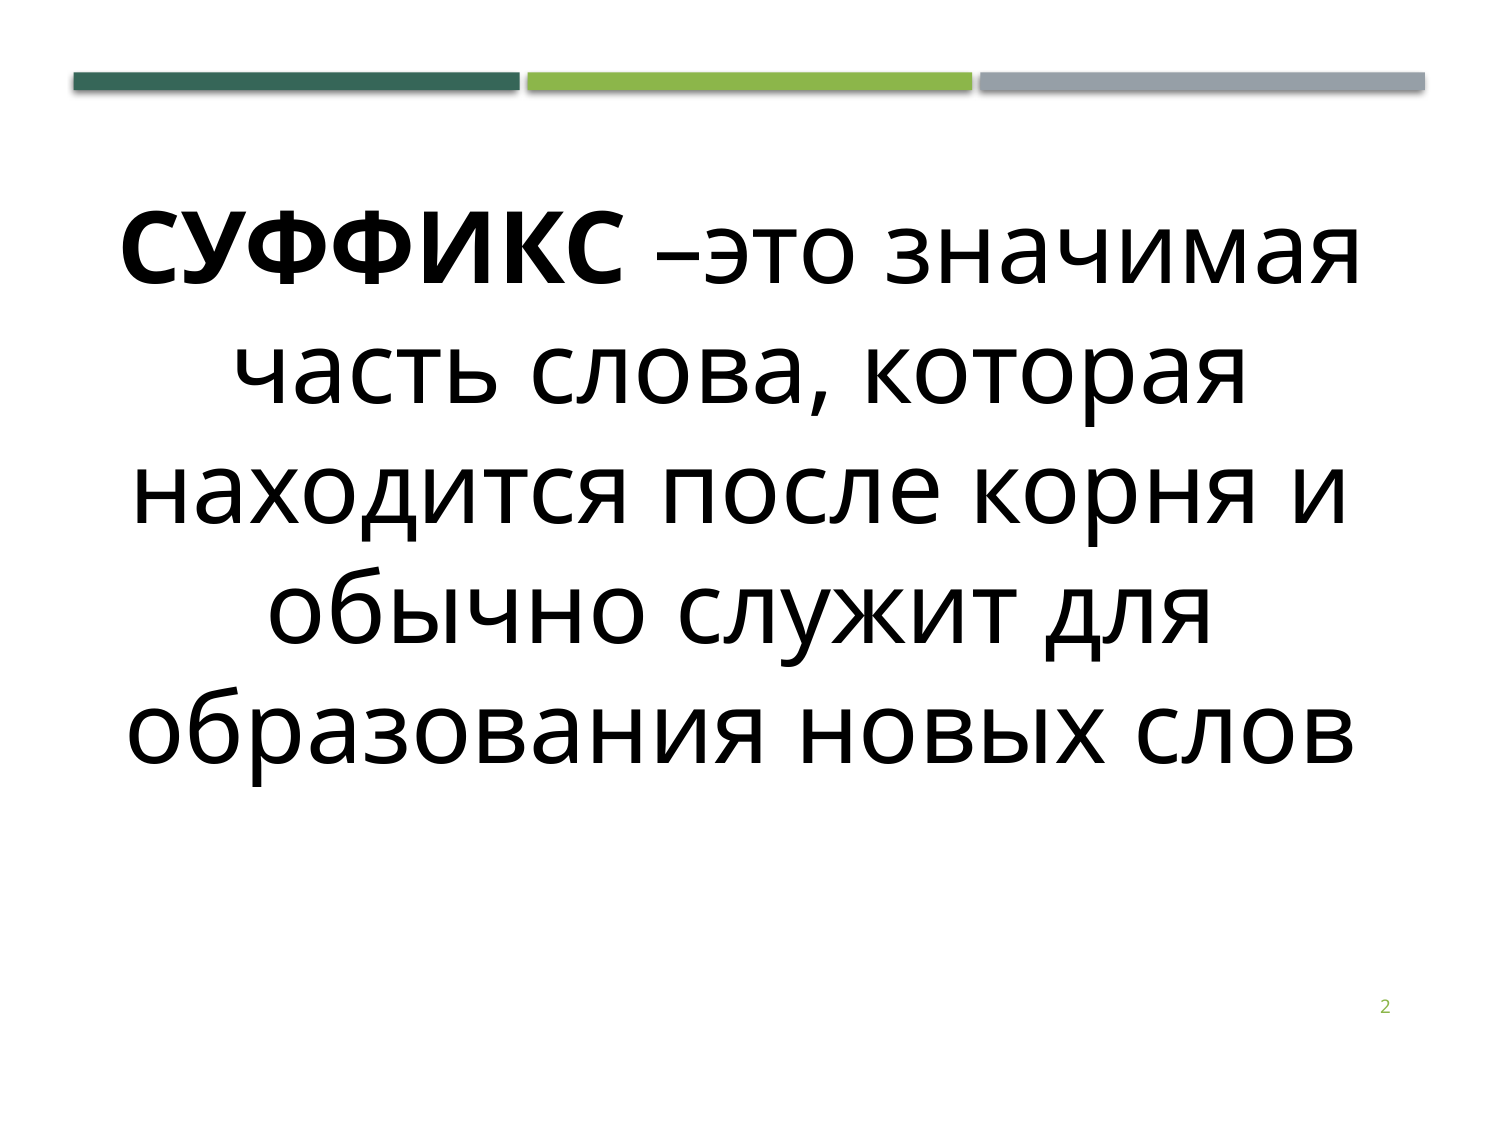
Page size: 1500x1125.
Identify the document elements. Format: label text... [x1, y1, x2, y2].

slide_number 2 [1279, 977, 1406, 1037]
text_box СУФФИКС –это значимая часть слова, которая находится после корня и обычно служит для образования новых слов [76, 176, 1406, 791]
